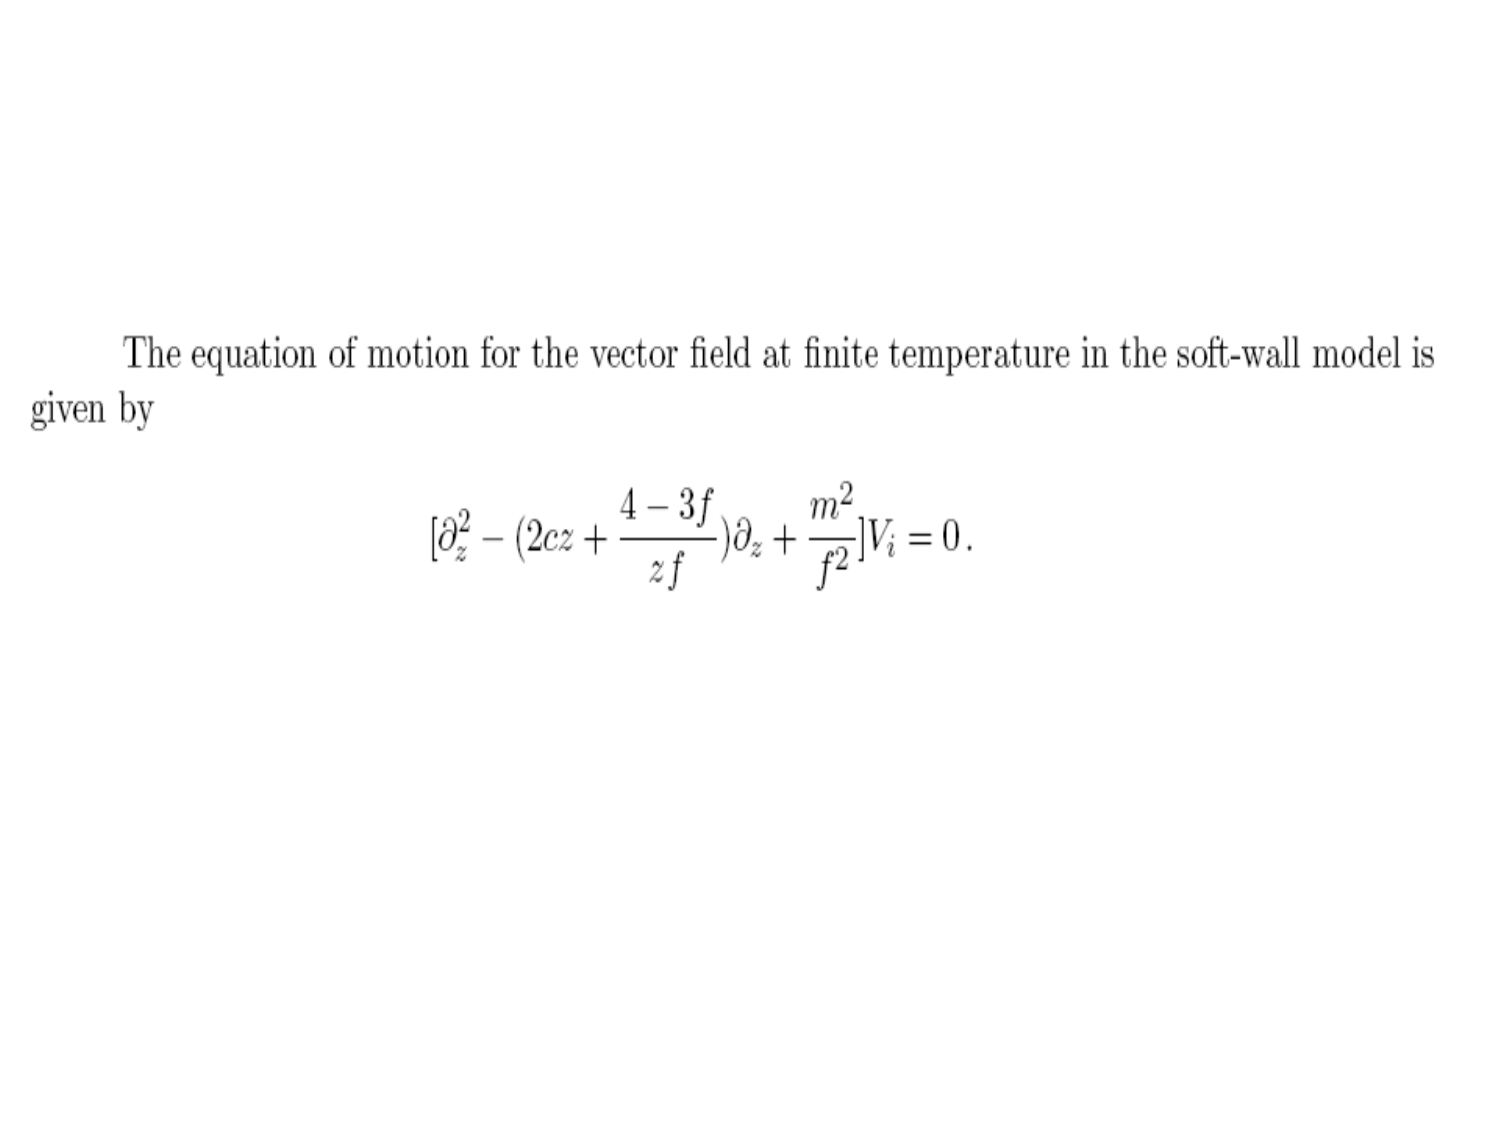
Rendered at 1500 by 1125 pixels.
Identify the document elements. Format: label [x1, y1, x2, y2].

text_box [0, 326, 1457, 609]
